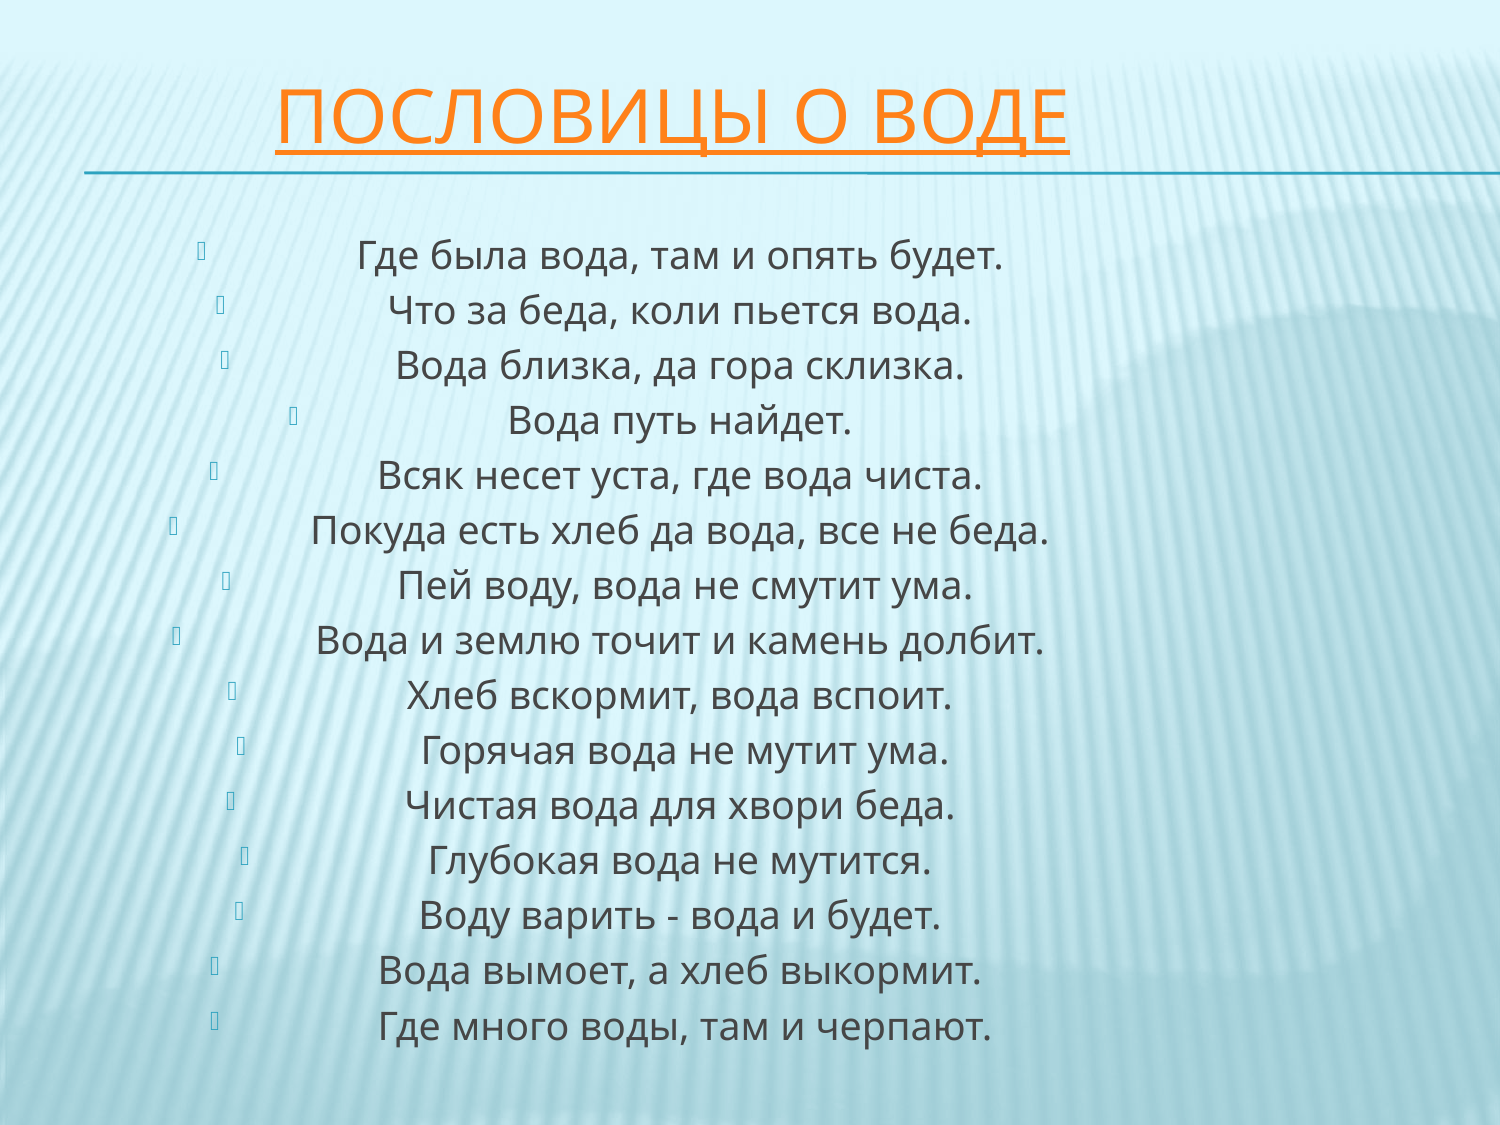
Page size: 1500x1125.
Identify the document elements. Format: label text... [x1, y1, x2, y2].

list Где была вода, там и опять будет. Что за беда, коли пьется вода. Вода близка, да гора склизка. Вода путь найдет. Всяк несет уста, где вода чиста. Покуда есть хлеб да вода, все не беда. Пей воду, вода не смутит ума. Вода и землю точит и камень долбит. Хлеб вскормит, вода вспоит. Горячая вода не мутит ума. Чистая вода для хвори беда. Глубокая вода не мутится. Воду варить - вода и будет. Вода вымоет, а хлеб выкормит. Где много воды, там и черпают. [58, 222, 1263, 1059]
title Пословицы о воде [82, 52, 1263, 188]
